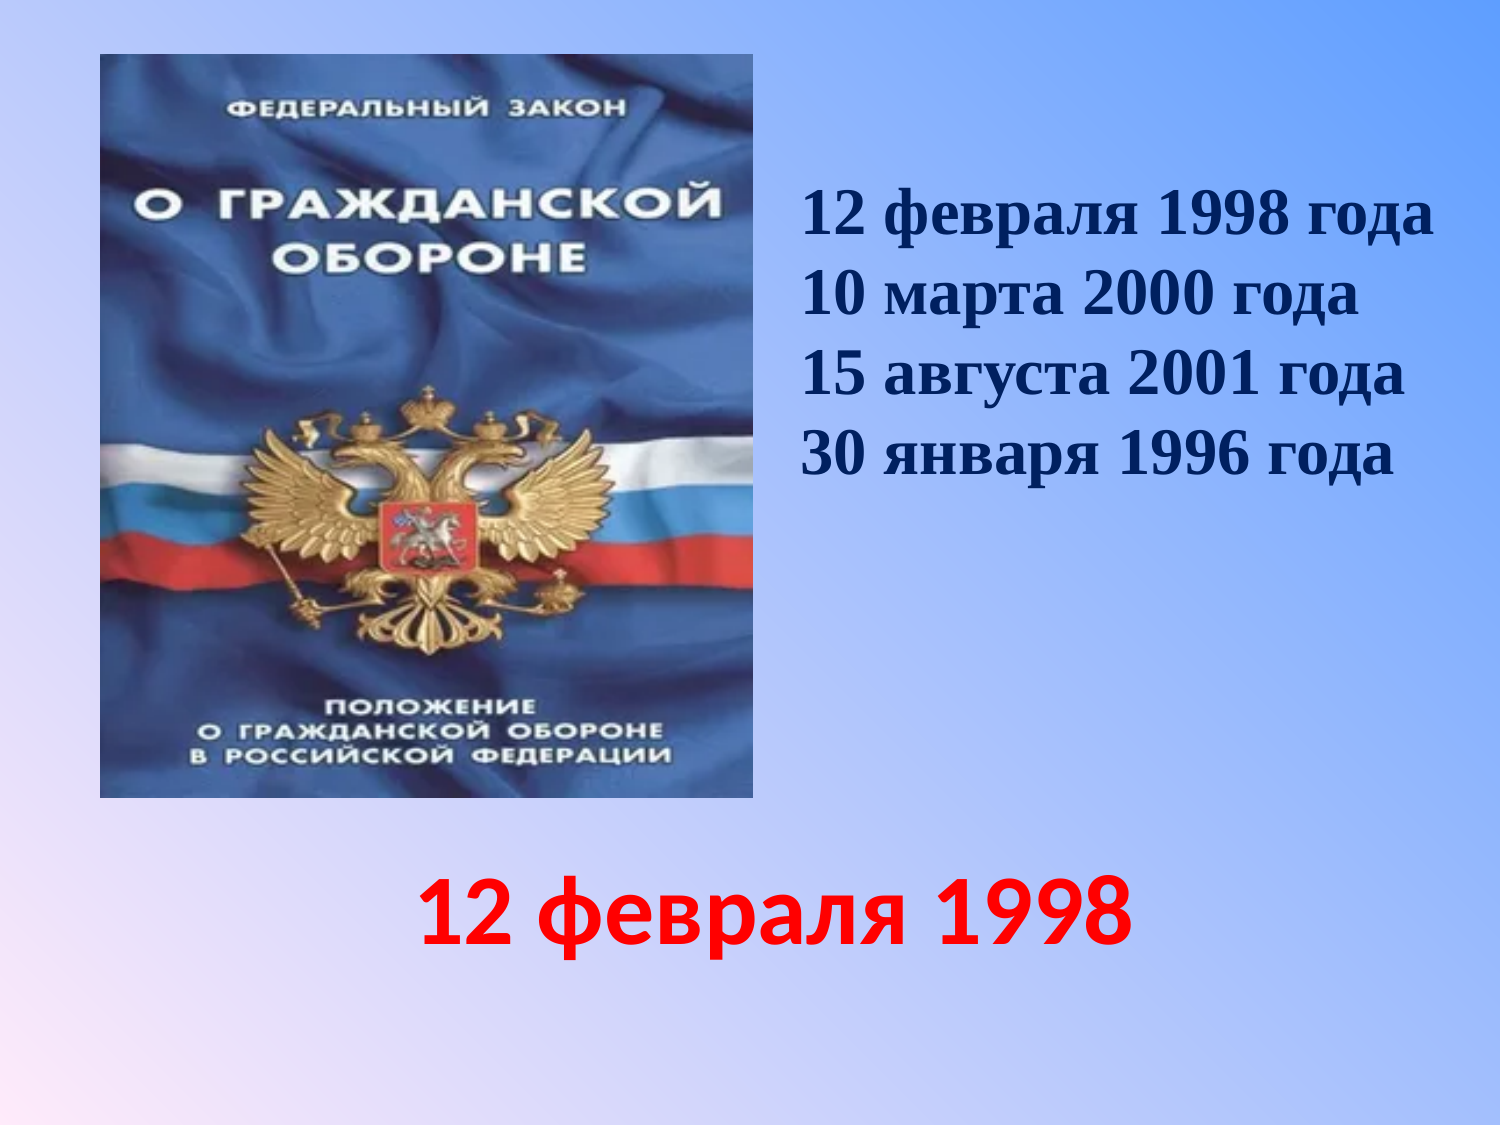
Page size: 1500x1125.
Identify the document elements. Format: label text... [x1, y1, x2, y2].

text_box 12 февраля 1998 [398, 836, 1173, 972]
picture [100, 54, 754, 798]
text_box 12 февраля 1998 года 10 марта 2000 года 15 августа 2001 года 30 января 1996 года [785, 160, 1476, 496]
